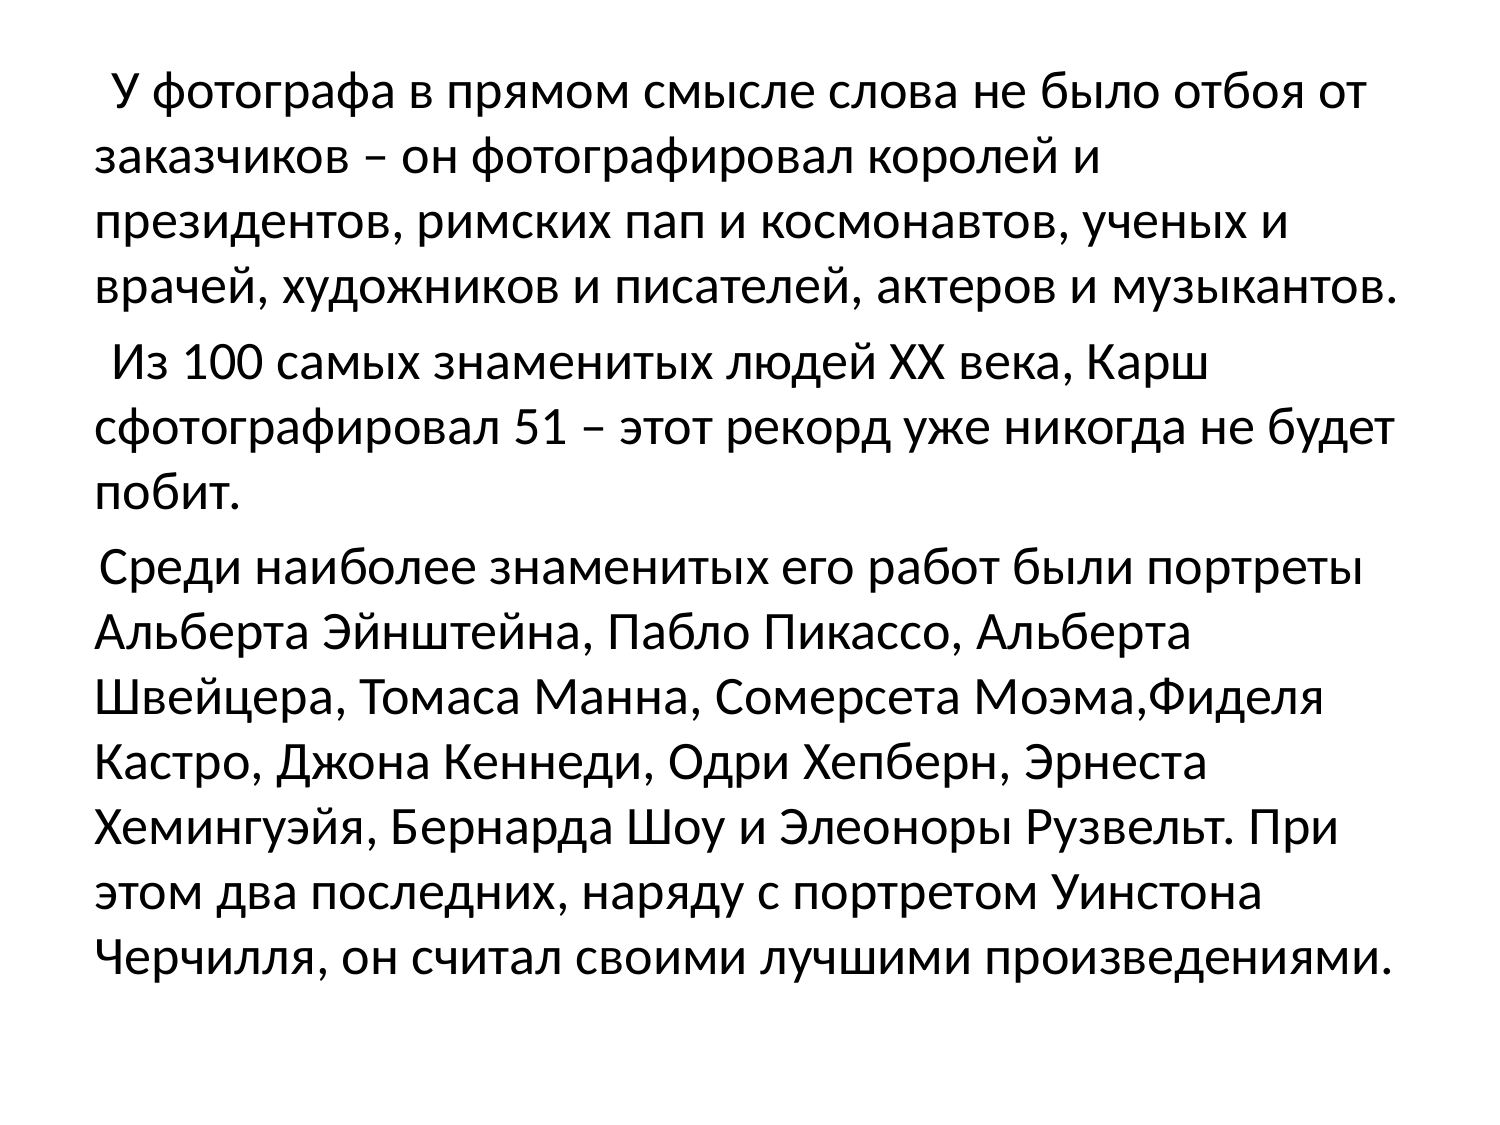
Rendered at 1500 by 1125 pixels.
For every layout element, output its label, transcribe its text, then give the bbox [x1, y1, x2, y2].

list У фотографа в прямом смысле слова не было отбоя от заказчиков – он фотографировал королей и президентов, римских пап и космонавтов, ученых и врачей, художников и писателей, актеров и музыкантов. Из 100 самых знаменитых людей XX века, Карш сфотографировал 51 – этот рекорд уже никогда не будет побит. Среди наиболее знаменитых его работ были портреты Альберта Эйнштейна, Пабло Пикассо, Альберта Швейцера, Томаса Манна, Сомерсета Моэма,Фиделя Кастро, Джона Кеннеди, Одри Хепберн, Эрнеста Хемингуэйя, Бернарда Шоу и Элеоноры Рузвельт. При этом два последних, наряду с портретом Уинстона Черчилля, он считал своими лучшими произведениями. [23, 46, 1421, 790]
